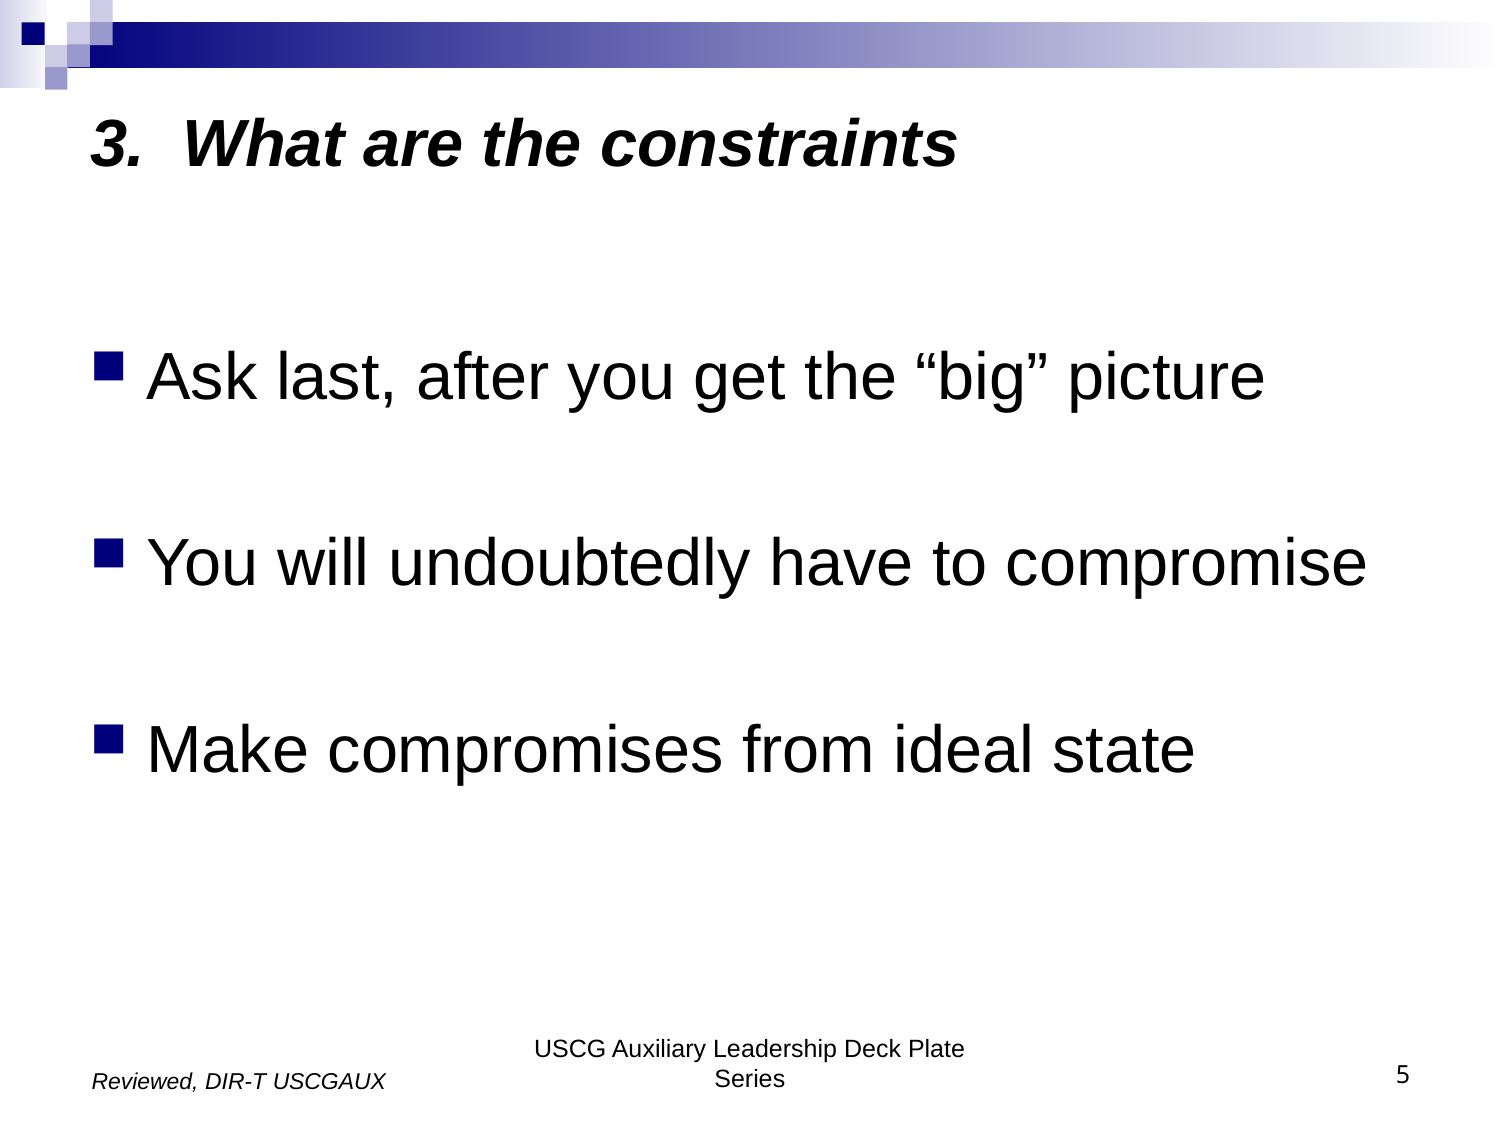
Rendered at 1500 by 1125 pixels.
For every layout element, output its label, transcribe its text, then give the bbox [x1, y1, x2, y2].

footer USCG Auxiliary Leadership Deck Plate Series [512, 1025, 988, 1100]
slide_number 5 [1074, 1025, 1425, 1100]
text_box Reviewed, DIR-T USCGAUX [76, 1058, 402, 1102]
list Ask last, after you get the “big” picture You will undoubtedly have to compromise Make compromises from ideal state [75, 324, 1425, 963]
title 3. What are the constraints [75, 75, 1425, 204]
